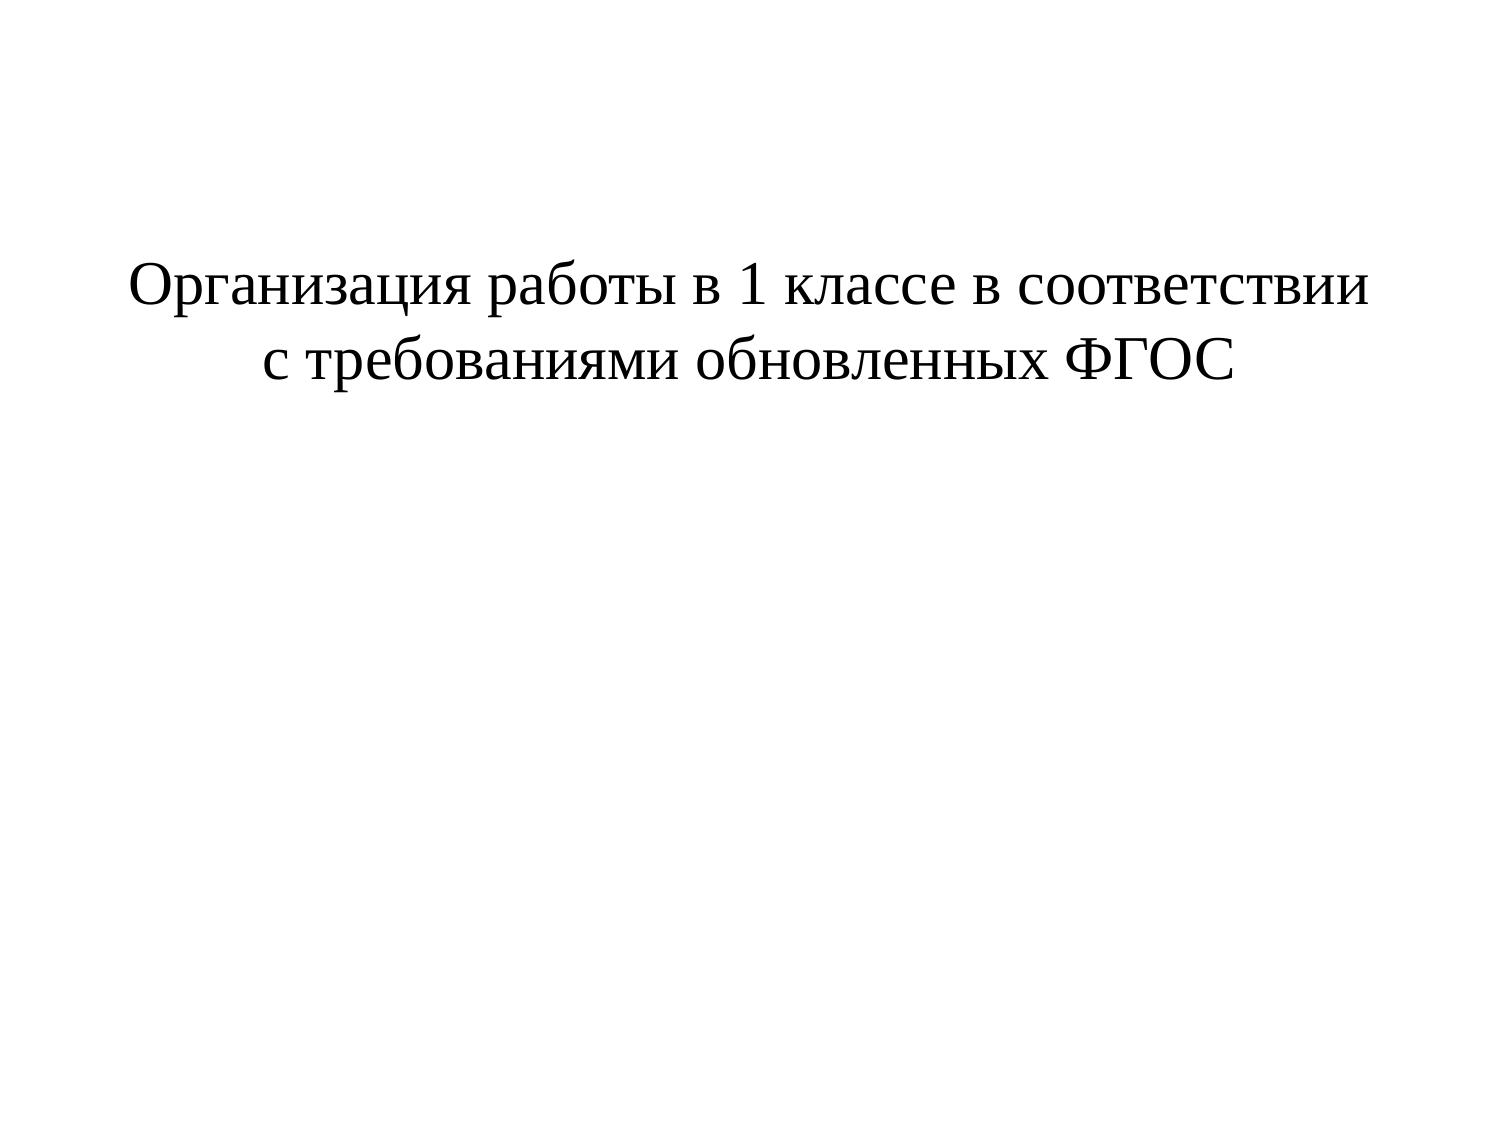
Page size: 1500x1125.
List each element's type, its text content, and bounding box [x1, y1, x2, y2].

title Организация работы в 1 классе в соответствии с требованиями обновленных ФГОС [112, 196, 1388, 438]
